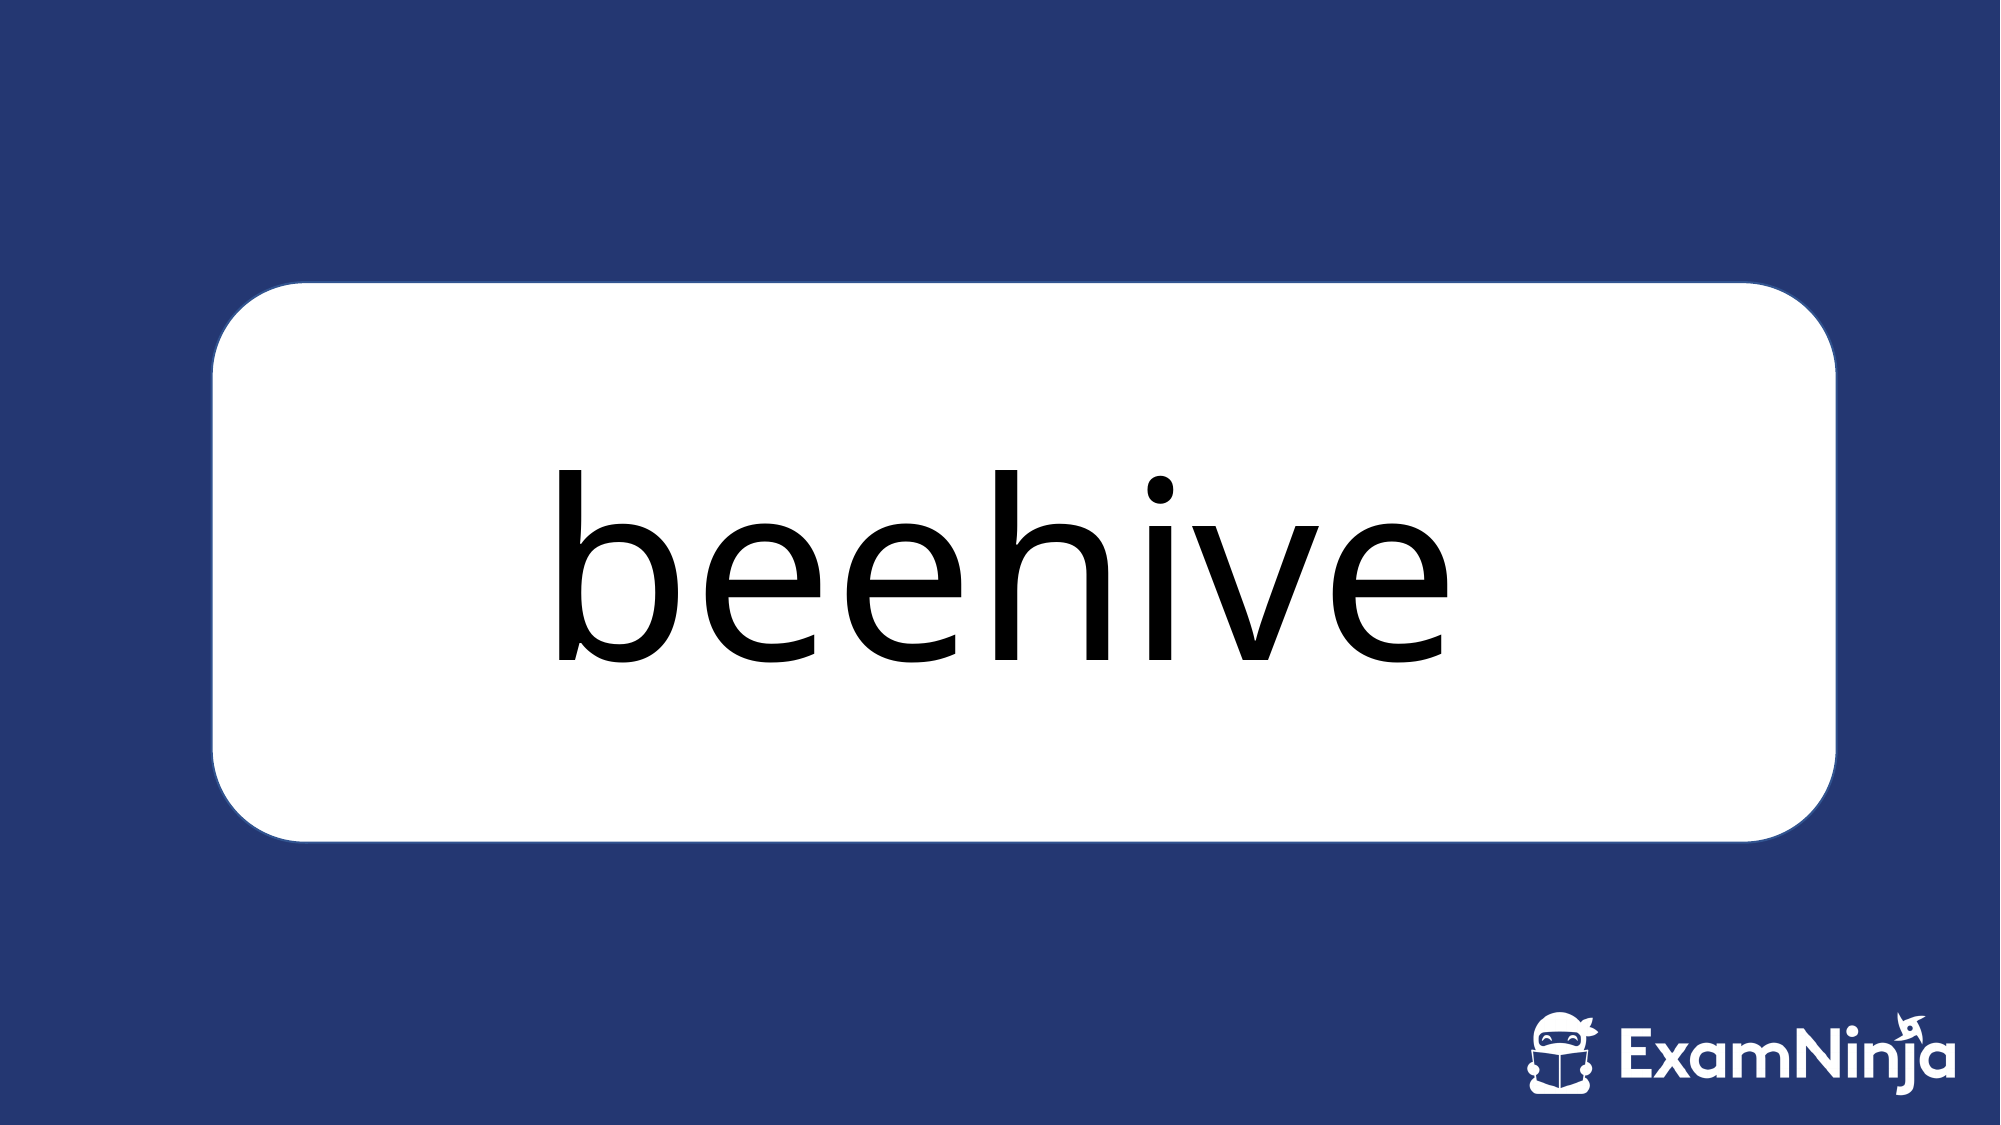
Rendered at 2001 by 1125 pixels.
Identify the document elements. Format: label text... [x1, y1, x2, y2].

text_box beehive [143, 403, 1857, 719]
text_box [210, 281, 1838, 403]
picture [1501, 1003, 1979, 1102]
text_box [210, 719, 1838, 844]
